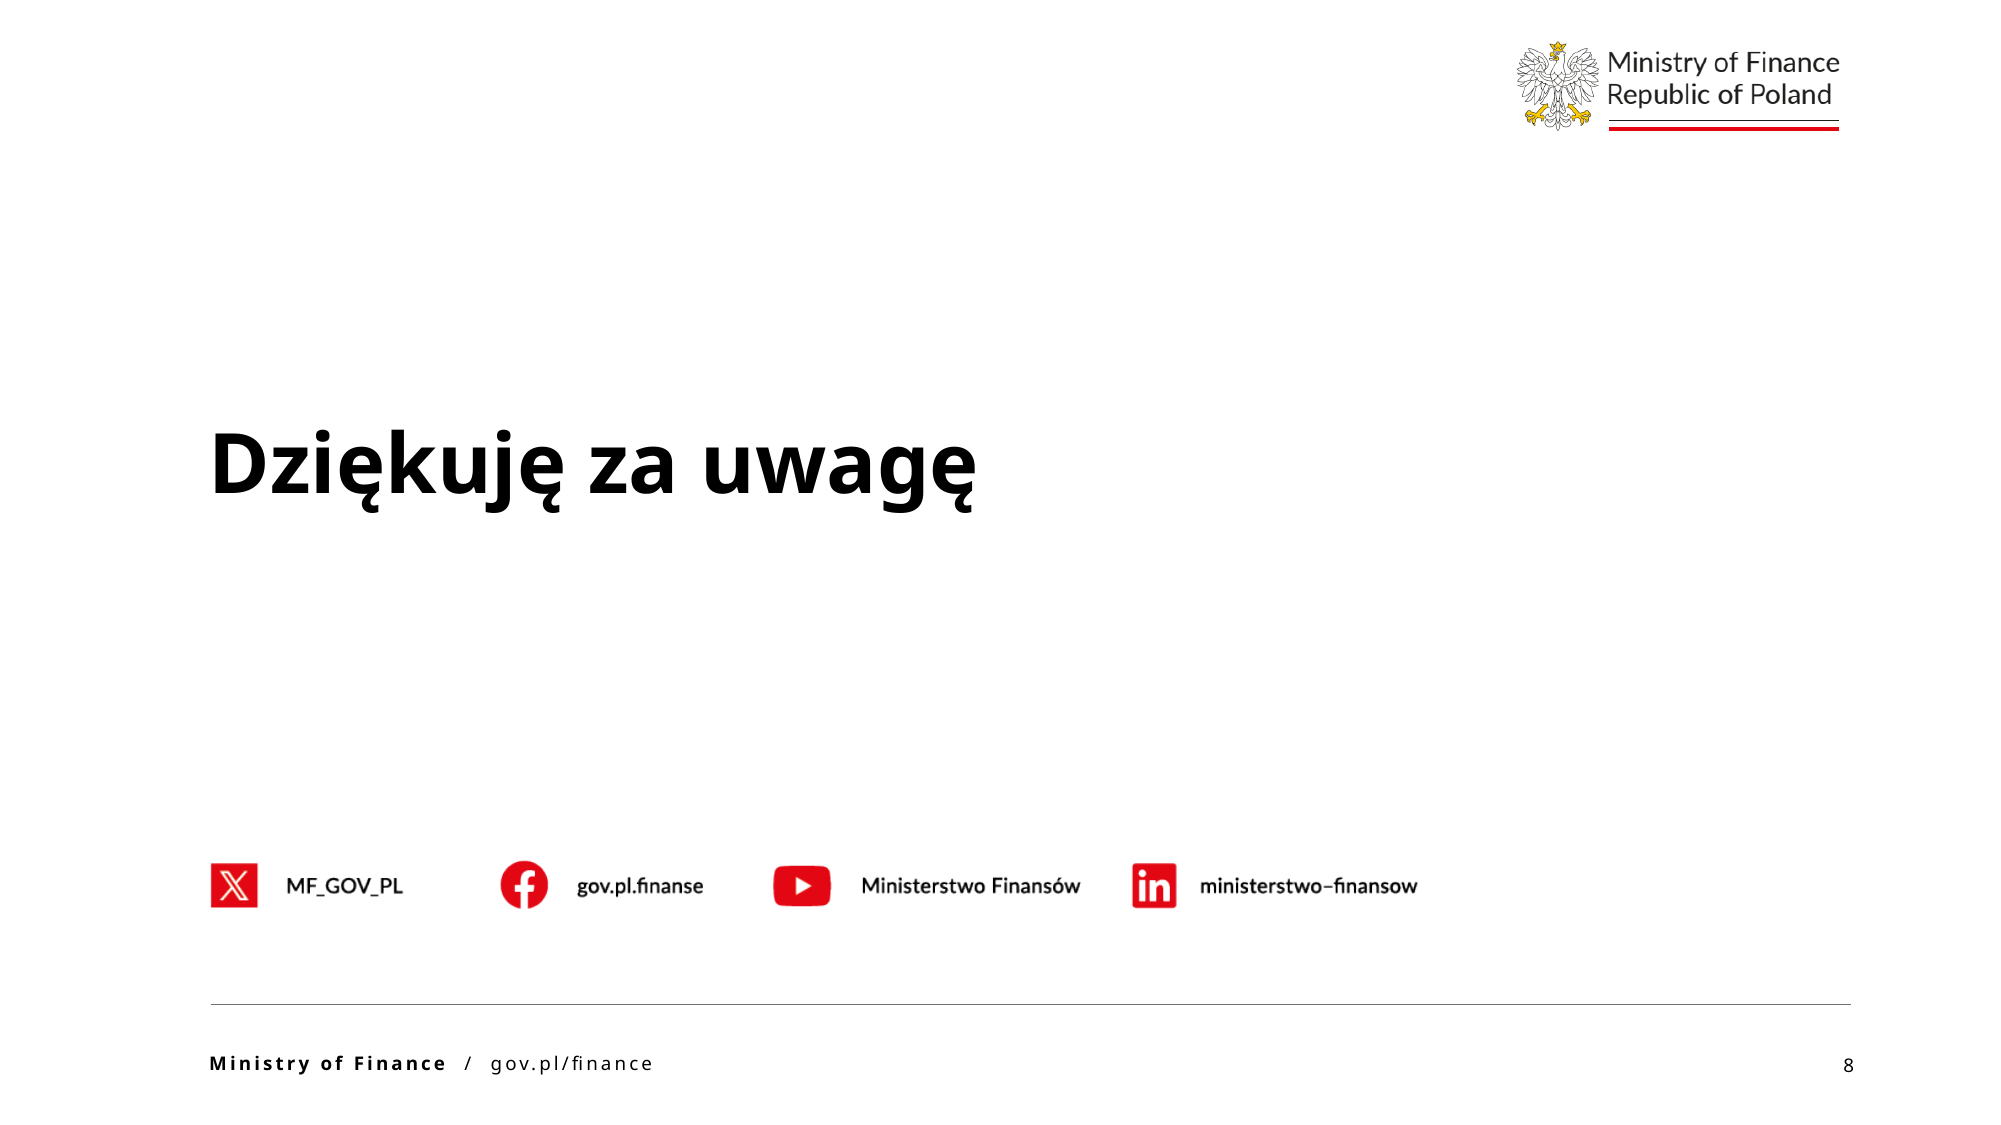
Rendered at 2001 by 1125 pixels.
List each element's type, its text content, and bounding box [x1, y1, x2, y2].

picture [169, 847, 1446, 924]
text_box Dziękuję za uwagę [194, 402, 1462, 518]
